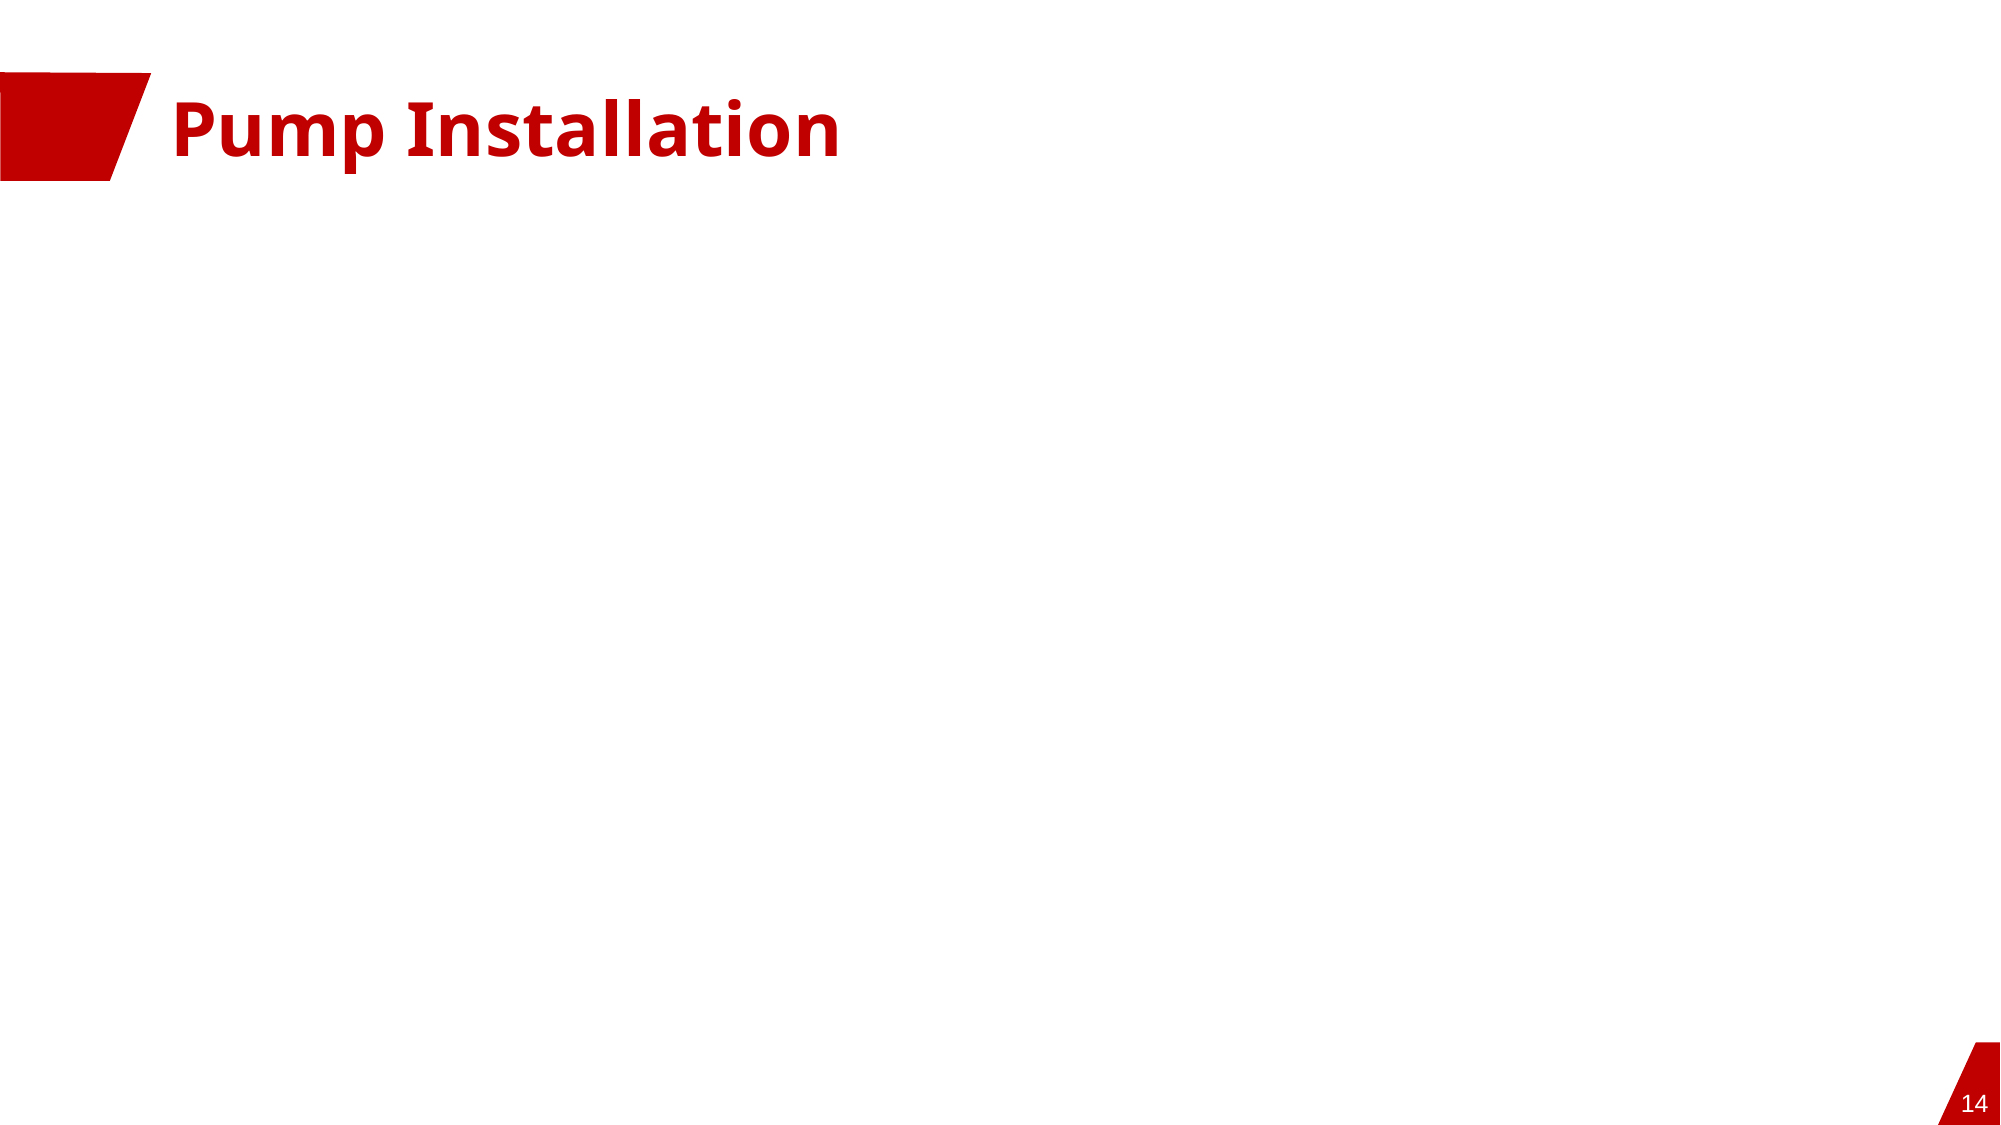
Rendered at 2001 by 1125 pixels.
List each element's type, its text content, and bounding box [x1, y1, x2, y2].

slide_number 14 [1662, 1080, 2000, 1125]
title Pump Installation [158, 67, 1885, 198]
